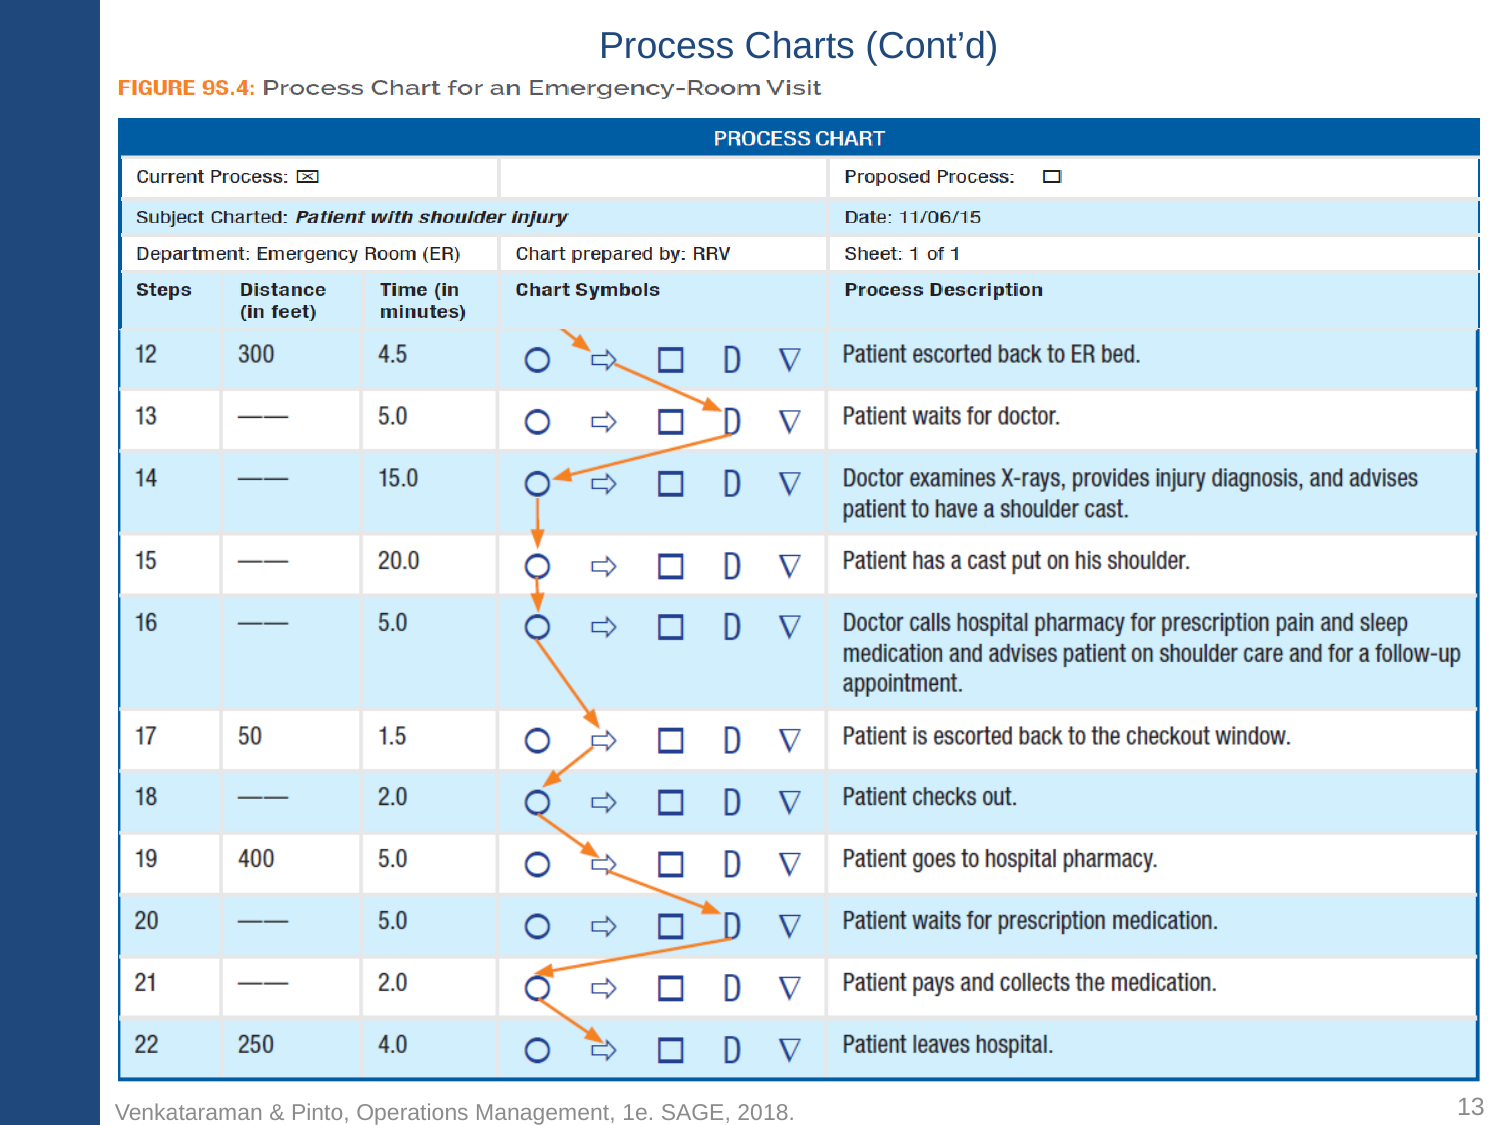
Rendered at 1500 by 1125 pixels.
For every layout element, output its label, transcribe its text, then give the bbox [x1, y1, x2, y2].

picture [111, 78, 1481, 1084]
title Process Charts (Cont’d) [162, 0, 1425, 77]
slide_number 13 [1425, 1084, 1500, 1125]
footer Venkataraman & Pinto, Operations Management, 1e. SAGE, 2018. [99, 1090, 1025, 1125]
